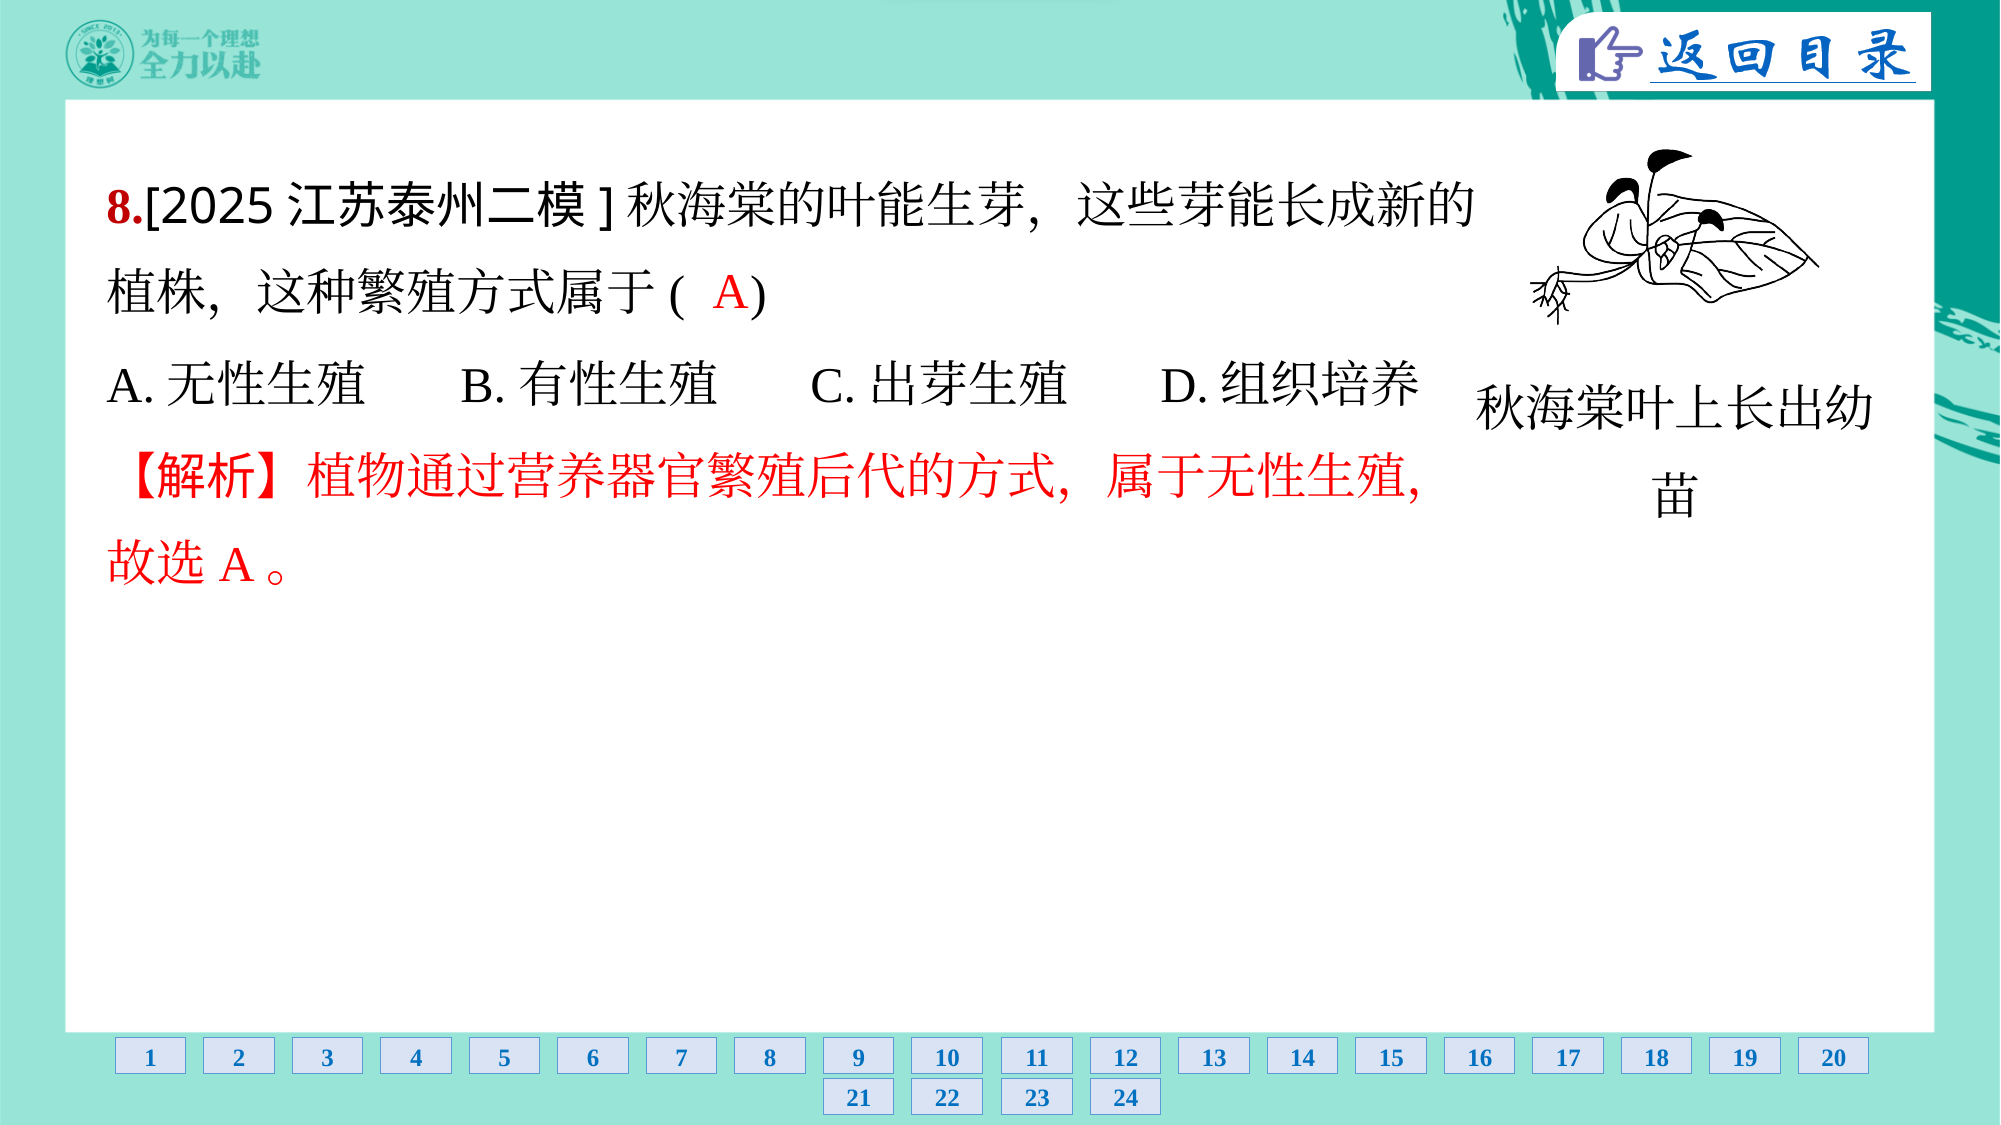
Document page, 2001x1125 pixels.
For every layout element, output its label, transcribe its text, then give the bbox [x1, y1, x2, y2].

text_box 秋海棠叶上长出幼 苗 [1474, 345, 1876, 583]
text_box A.无性生殖 B.有性生殖 C.出芽生殖 D.组织培养 [106, 322, 1479, 402]
picture [0, 0, 2000, 1125]
text_box 【解析】植物通过营养器官繁殖后代的方式，属于无性生殖， 故选A。 [106, 412, 1479, 583]
text_box 8.[2025江苏泰州二模]秋海棠的叶能生芽，这些芽能长成新的 植株，这种繁殖方式属于( ) [106, 141, 1479, 312]
text_box A [694, 231, 767, 310]
